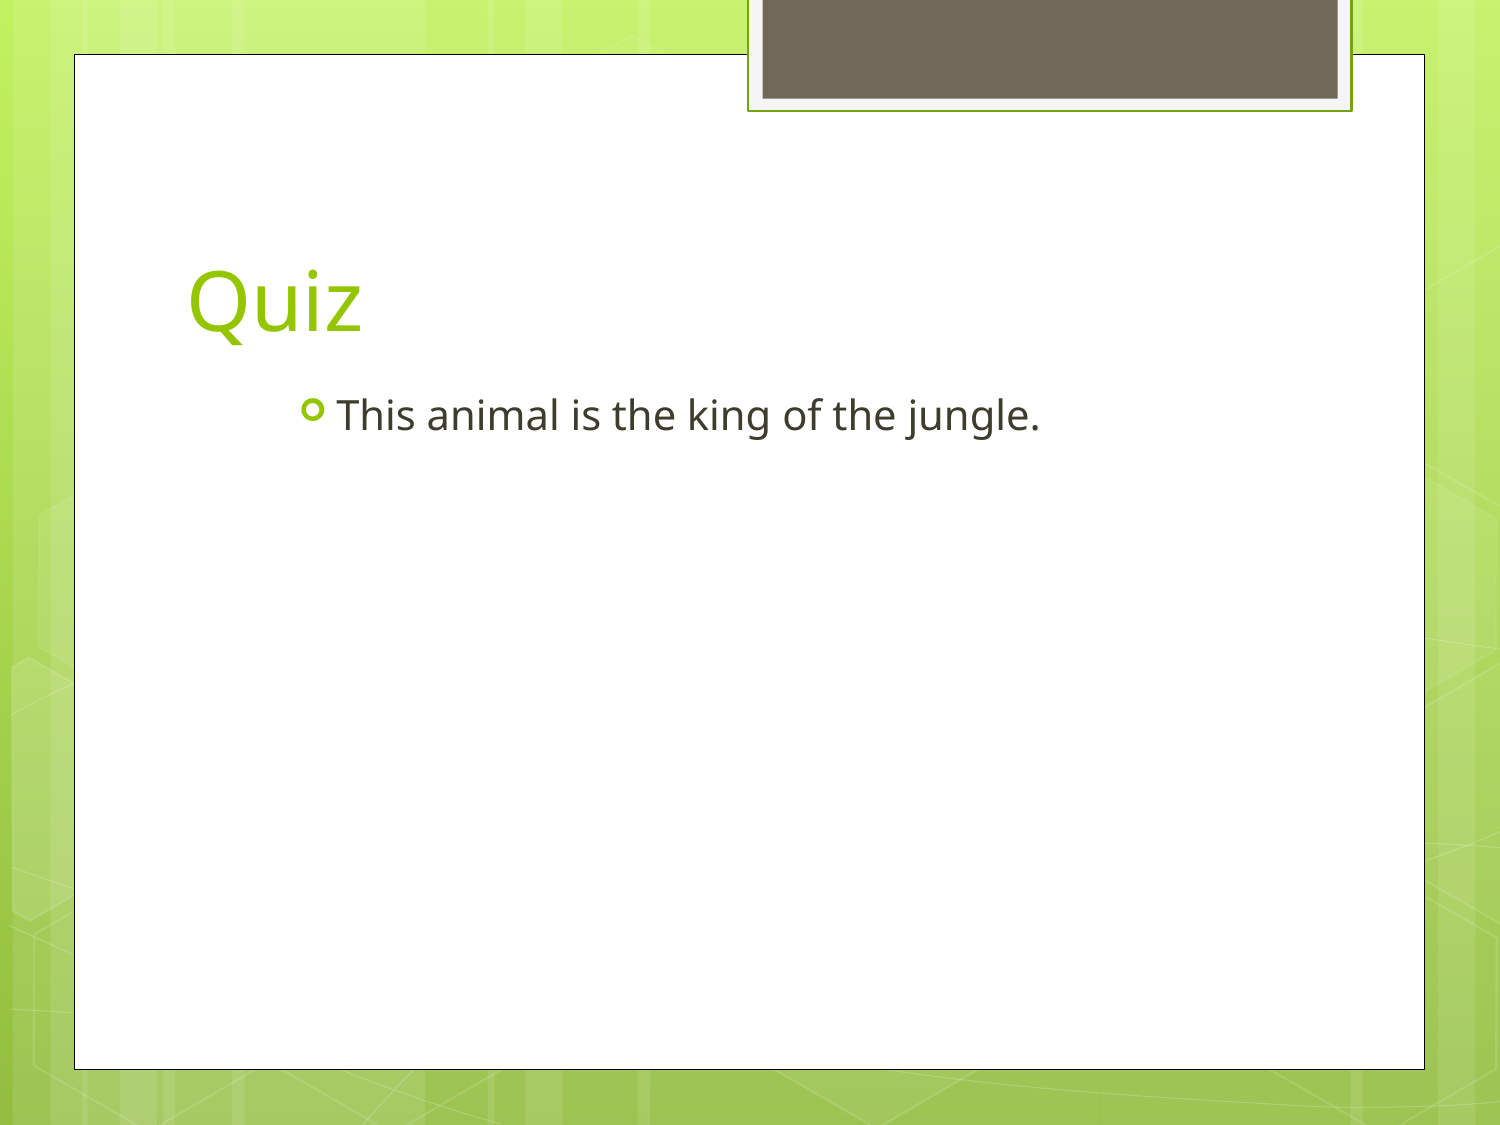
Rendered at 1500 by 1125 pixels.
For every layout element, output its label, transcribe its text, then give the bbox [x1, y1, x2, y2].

list This animal is the king of the jungle. [171, 381, 1283, 957]
title Quiz [171, 168, 1324, 357]
